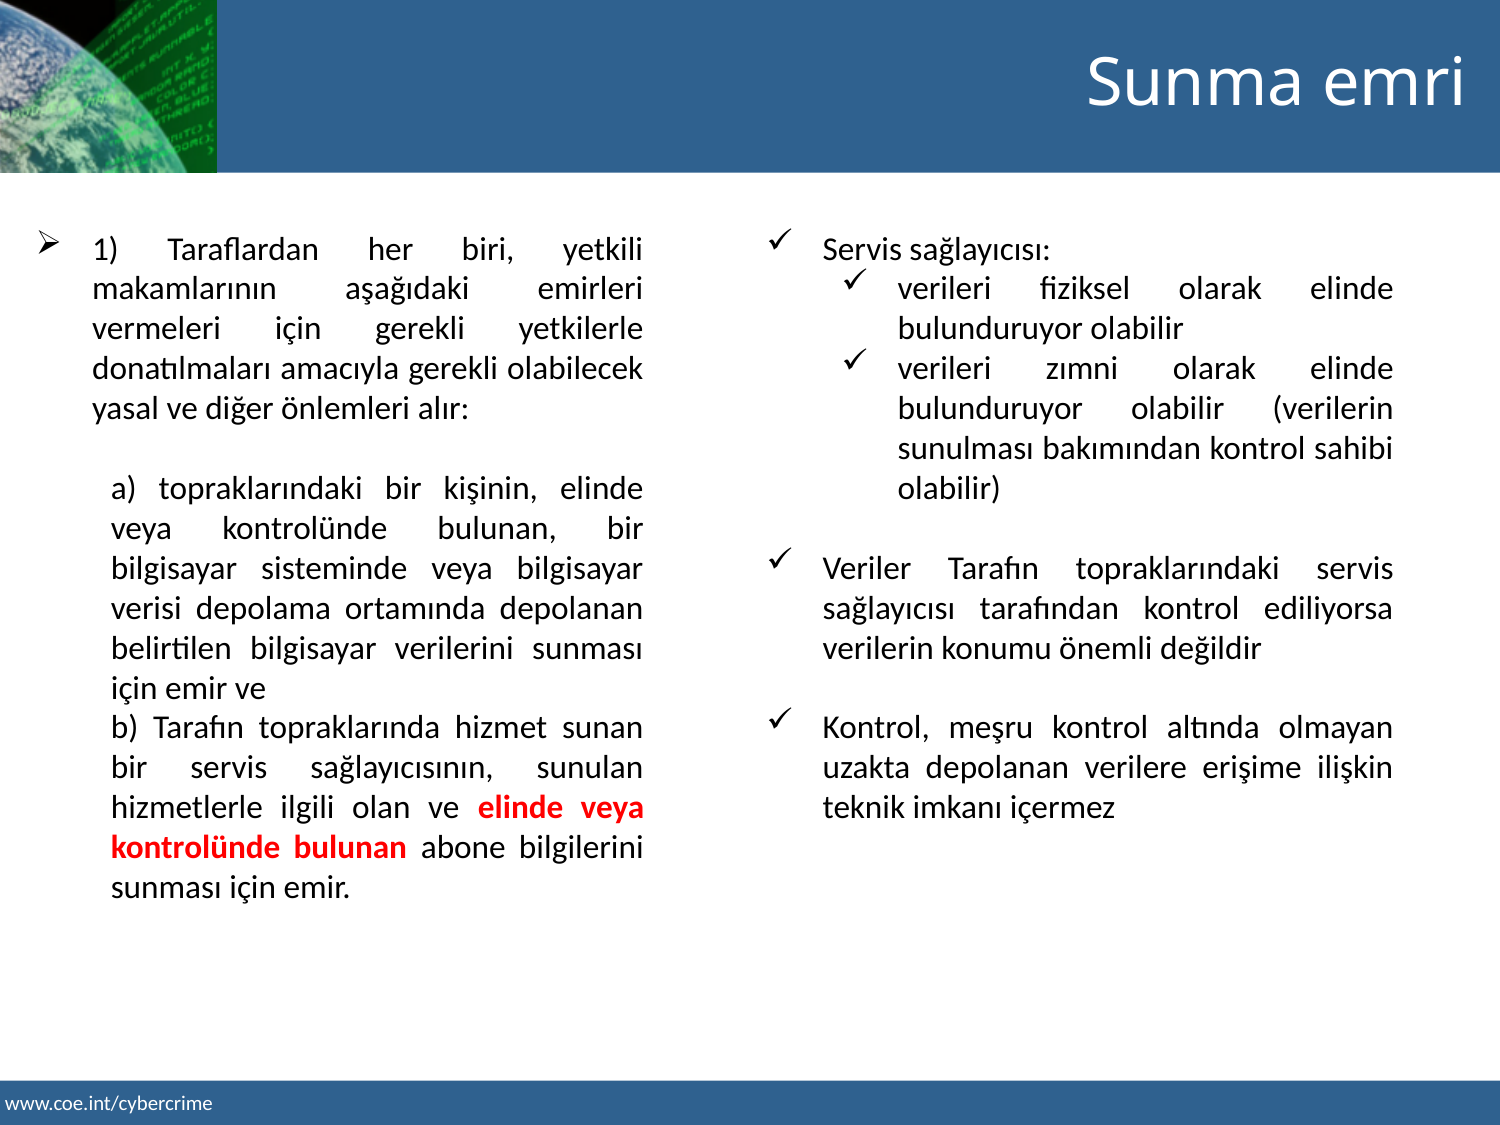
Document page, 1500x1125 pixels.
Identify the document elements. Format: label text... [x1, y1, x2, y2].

text_box Servis sağlayıcısı: verileri fiziksel olarak elinde bulunduruyor olabilir verileri zımni olarak elinde bulunduruyor olabilir (verilerin sunulması bakımından kontrol sahibi olabilir) Veriler Tarafın topraklarındaki servis sağlayıcısı tarafından kontrol ediliyorsa verilerin konumu önemli değildir Kontrol, meşru kontrol altında olmayan uzakta depolanan verilere erişime ilişkin teknik imkanı içermez [751, 219, 1409, 833]
picture [0, 0, 217, 173]
text_box Sunma emri [230, 31, 1483, 126]
text_box 1) Taraflardan her biri, yetkili makamlarının aşağıdaki emirleri vermeleri için gerekli yetkilerle donatılmaları amacıyla gerekli olabilecek yasal ve diğer önlemleri alır: a) topraklarındaki bir kişinin, elinde veya kontrolünde bulunan, bir bilgisayar sisteminde veya bilgisayar verisi depolama ortamında depolanan belirtilen bilgisayar verilerini sunması için emir ve b) Tarafın topraklarında hizmet sunan bir servis sağlayıcısının, sunulan hizmetlerle ilgili olan ve elinde veya kontrolünde bulunan abone bilgilerini sunması için emir. [21, 219, 660, 913]
